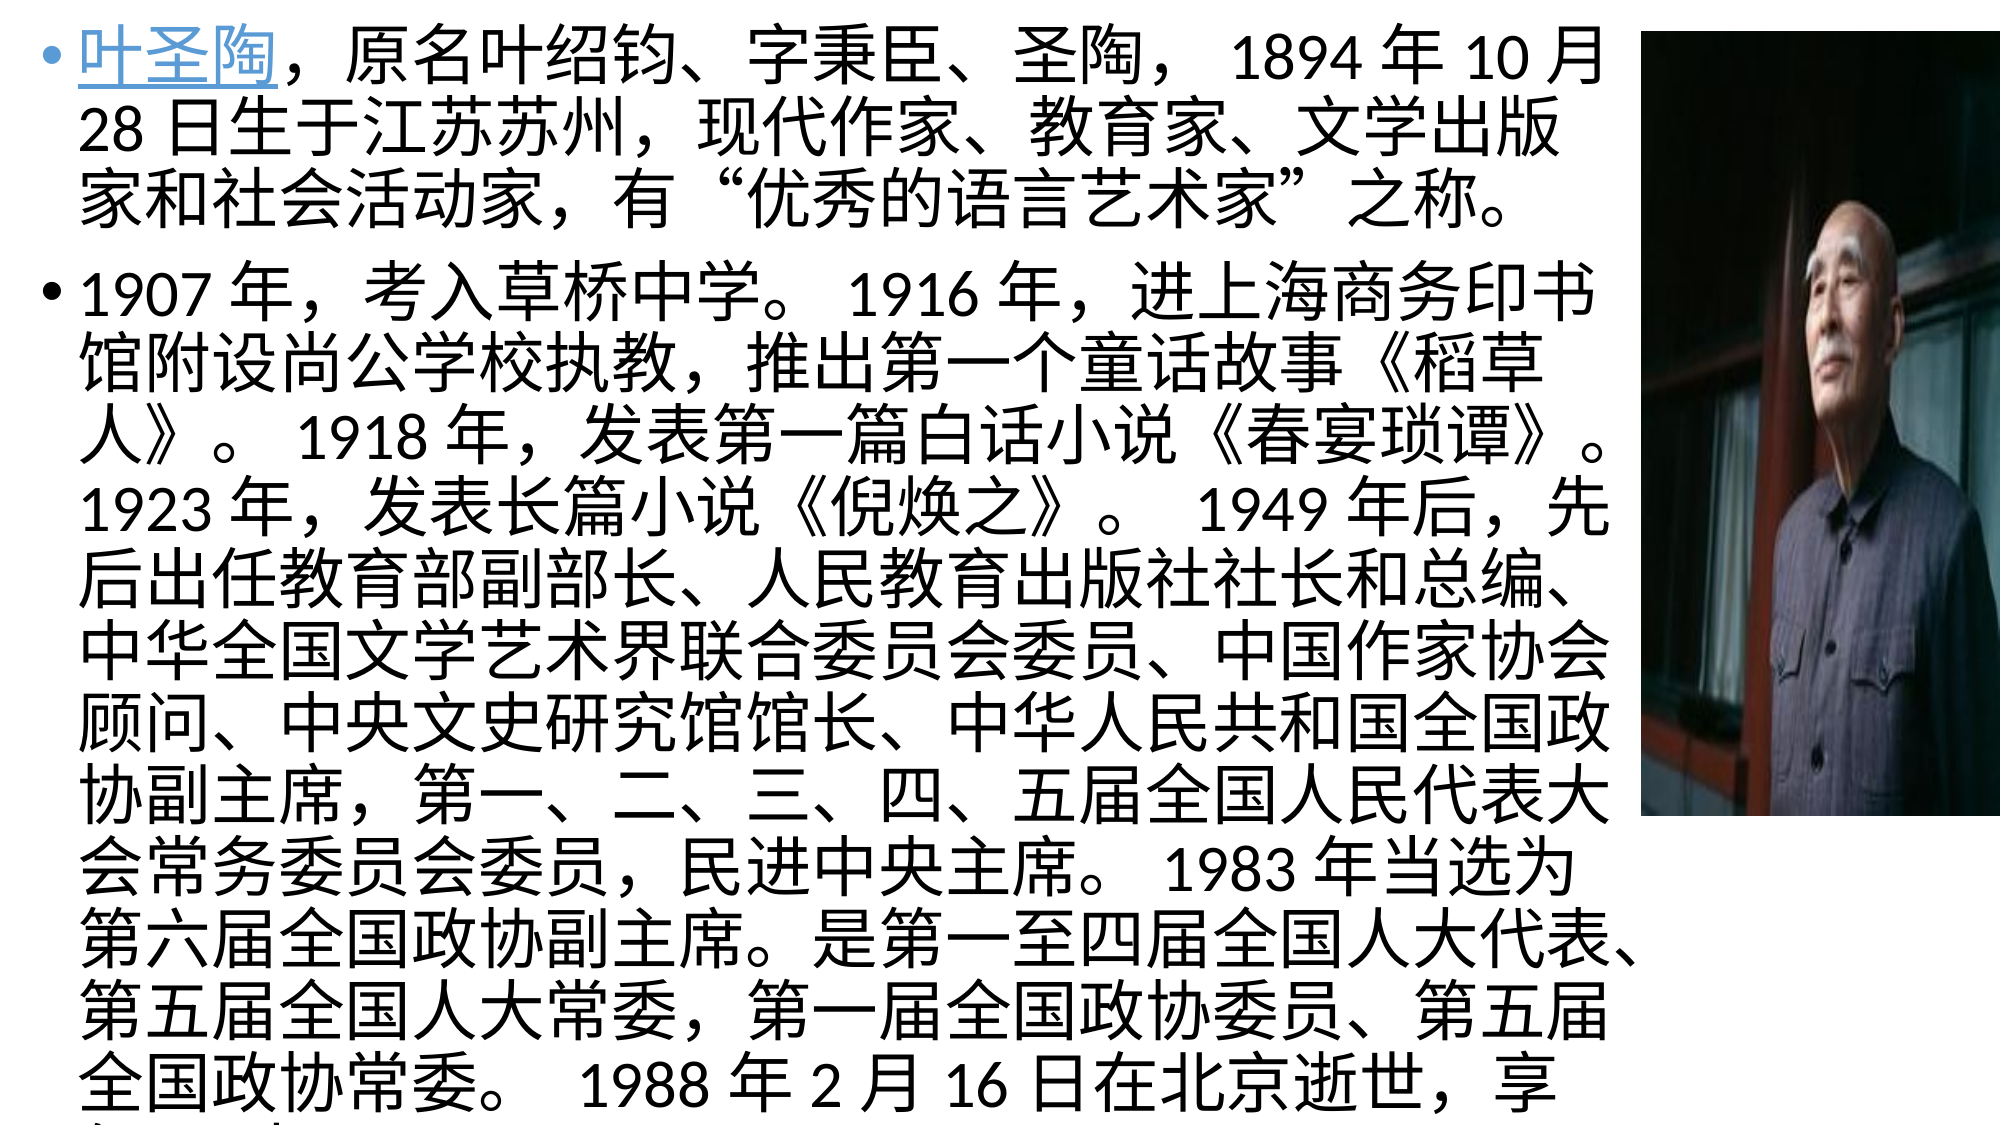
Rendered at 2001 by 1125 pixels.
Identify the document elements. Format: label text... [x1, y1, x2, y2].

picture [1641, 31, 2000, 816]
list 叶圣陶，原名叶绍钧、字秉臣、圣陶，1894年10月28日生于江苏苏州，现代作家、教育家、文学出版家和社会活动家，有“优秀的语言艺术家”之称。 1907年，考入草桥中学。1916年，进上海商务印书馆附设尚公学校执教，推出第一个童话故事《稻草人》。1918年，发表第一篇白话小说《春宴琐谭》。1923年，发表长篇小说《倪焕之》。 1949年后，先后出任教育部副部长、人民教育出版社社长和总编、中华全国文学艺术界联合委员会委员、中国作家协会顾问、中央文史研究馆馆长、中华人民共和国全国政协副主席，第一、二、三、四、五届全国人民代表大会常务委员会委员，民进中央主席。1983年当选为第六届全国政协副主席。是第一至四届全国人大代表、第五届全国人大常委，第一届全国政协委员、第五届全国政协常委。 1988年2月16日在北京逝世，享年94岁。 [25, 14, 1631, 1053]
